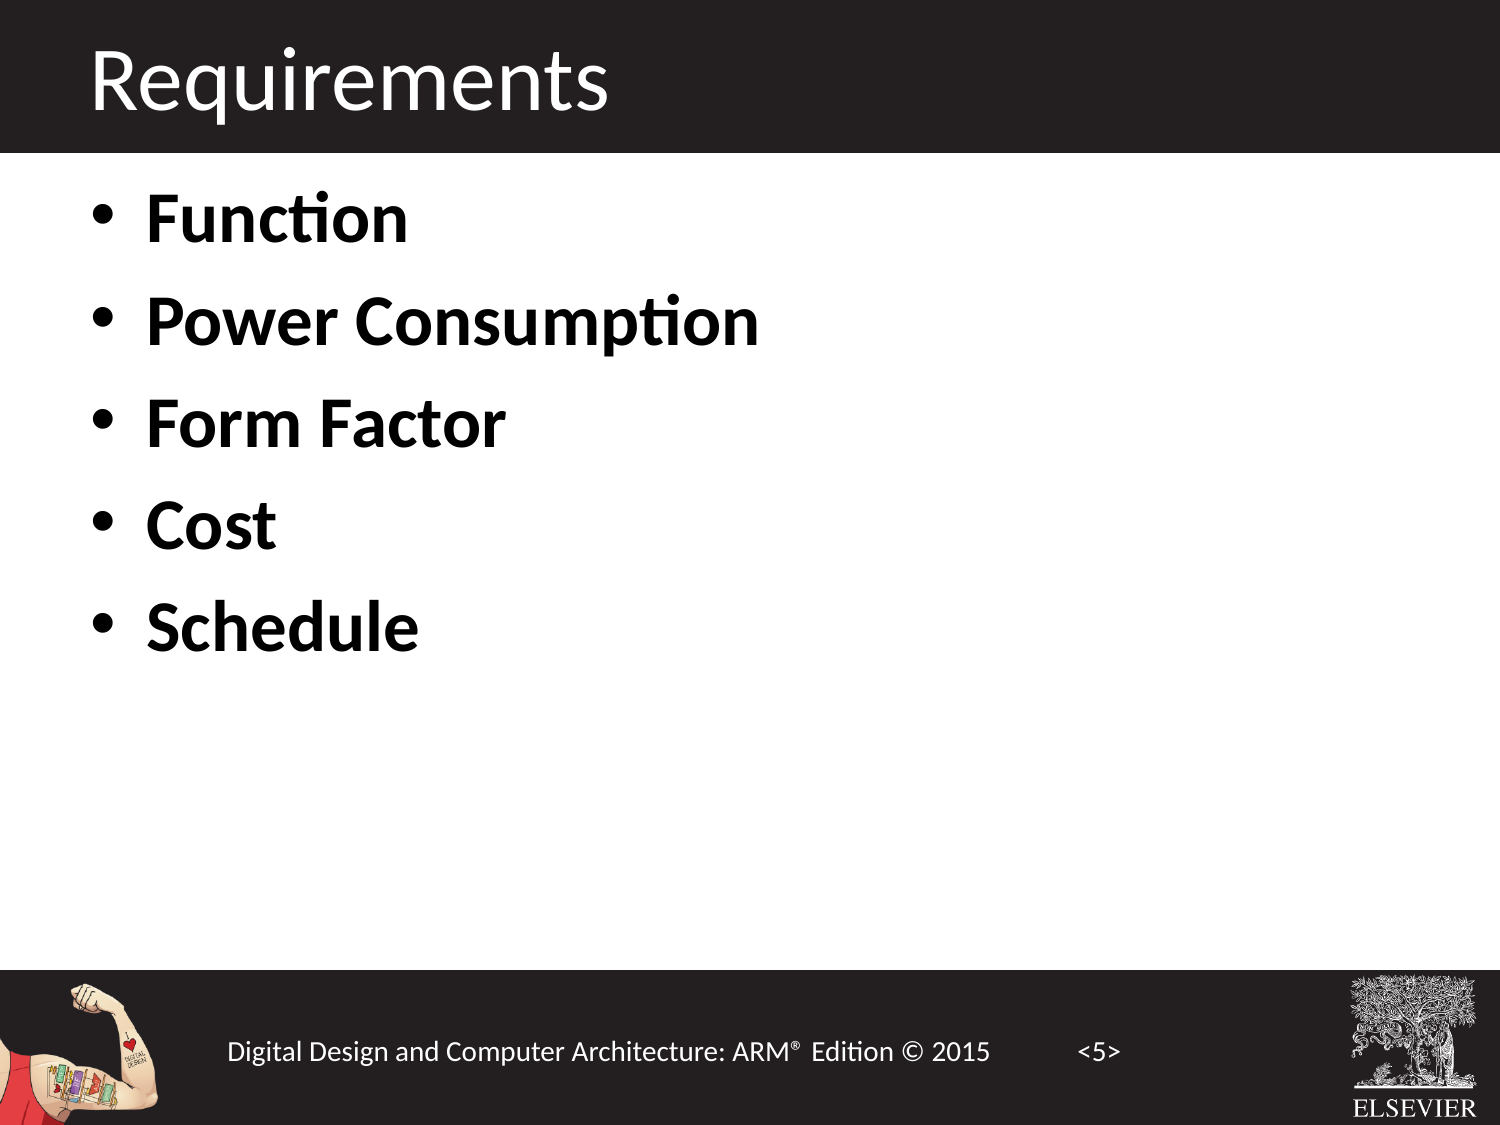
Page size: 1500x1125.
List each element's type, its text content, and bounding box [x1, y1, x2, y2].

list Function Power Consumption Form Factor Cost Schedule [75, 162, 1313, 975]
text_box Requirements [75, 11, 1375, 136]
picture [0, 979, 163, 1125]
picture [1350, 974, 1477, 1117]
